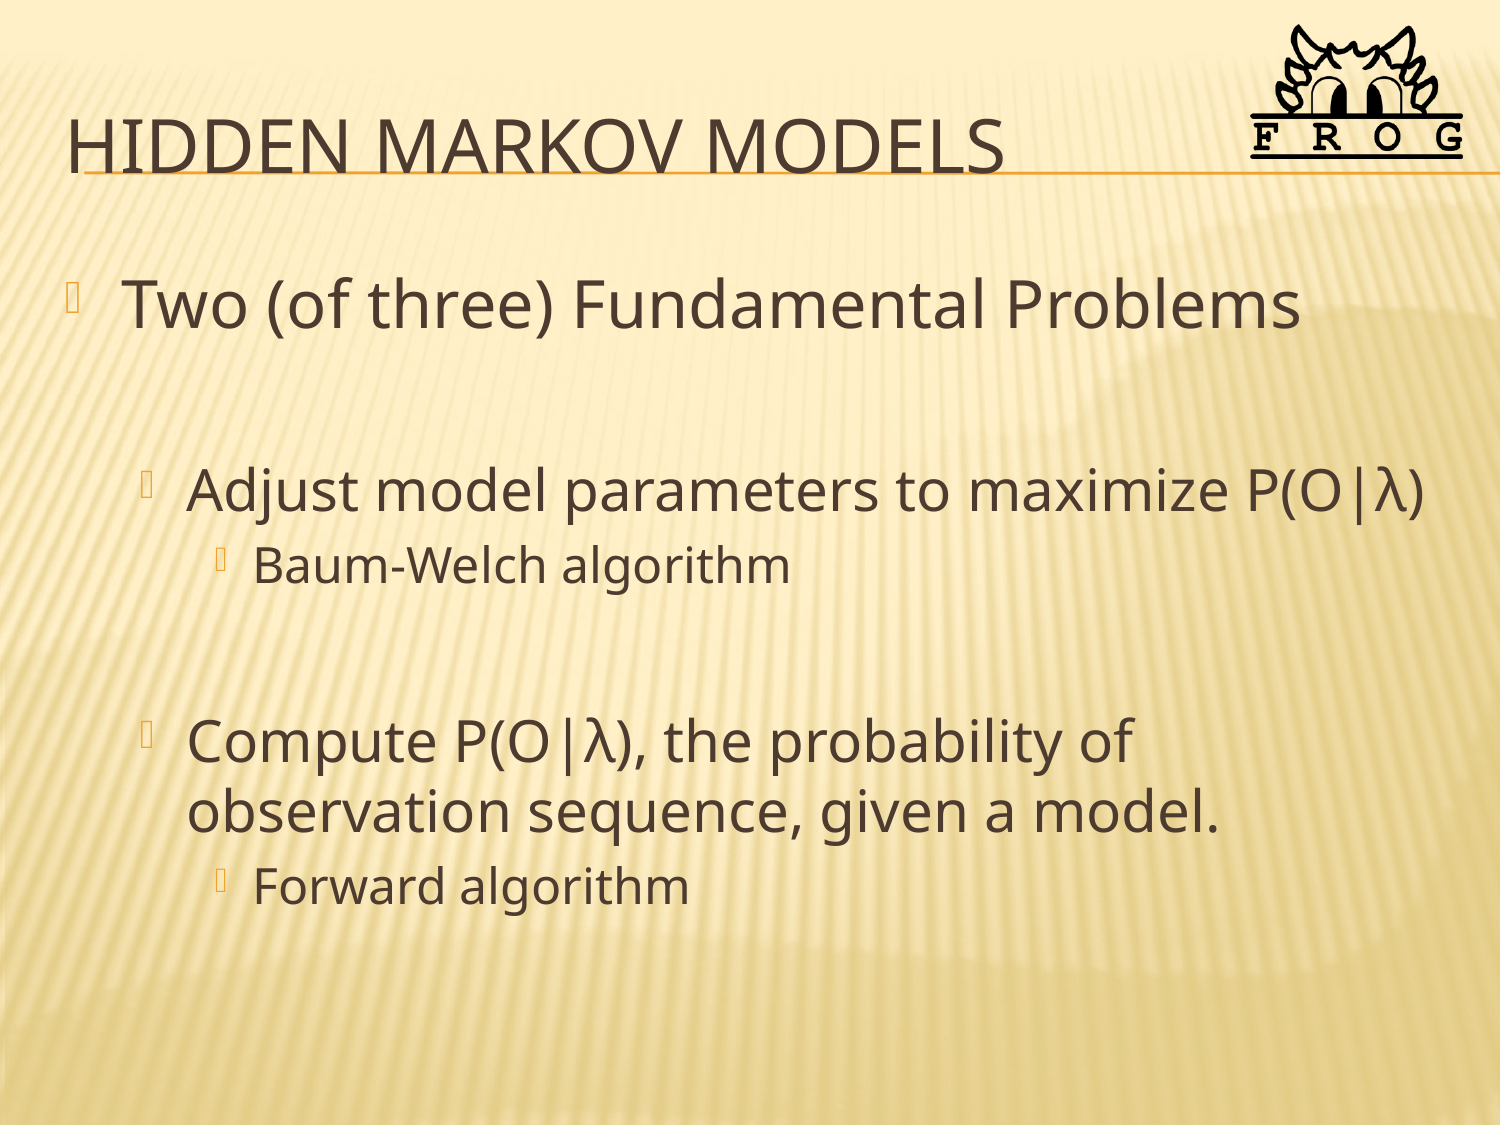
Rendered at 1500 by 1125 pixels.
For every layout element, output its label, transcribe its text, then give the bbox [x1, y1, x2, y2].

title Hidden Markov Models [50, 75, 1475, 213]
picture [1249, 24, 1463, 159]
list Two (of three) Fundamental Problems Adjust model parameters to maximize P(O|λ) Baum-Welch algorithm Compute P(O|λ), the probability of observation sequence, given a model. Forward algorithm [50, 254, 1475, 998]
